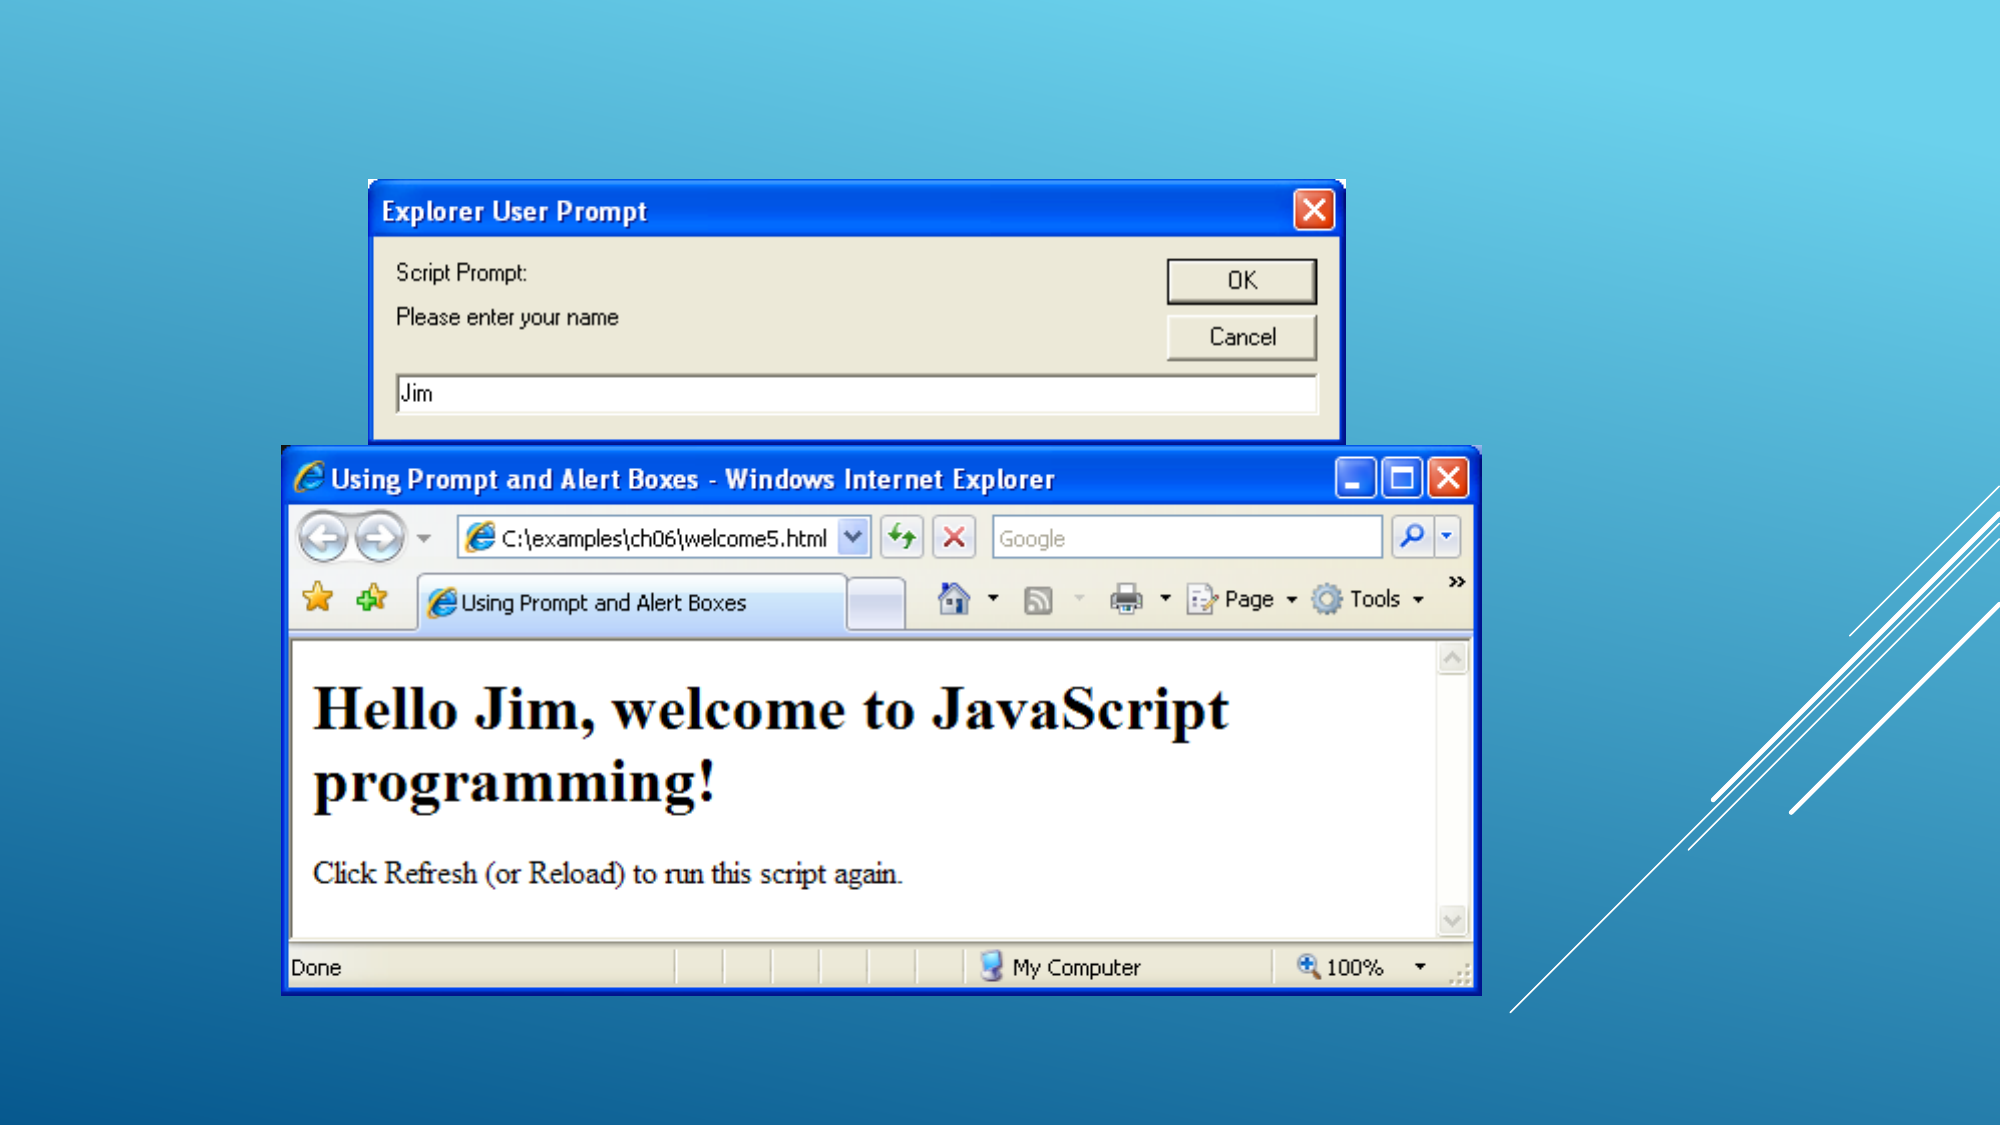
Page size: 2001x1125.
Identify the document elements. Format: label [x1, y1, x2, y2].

picture [281, 179, 1482, 996]
